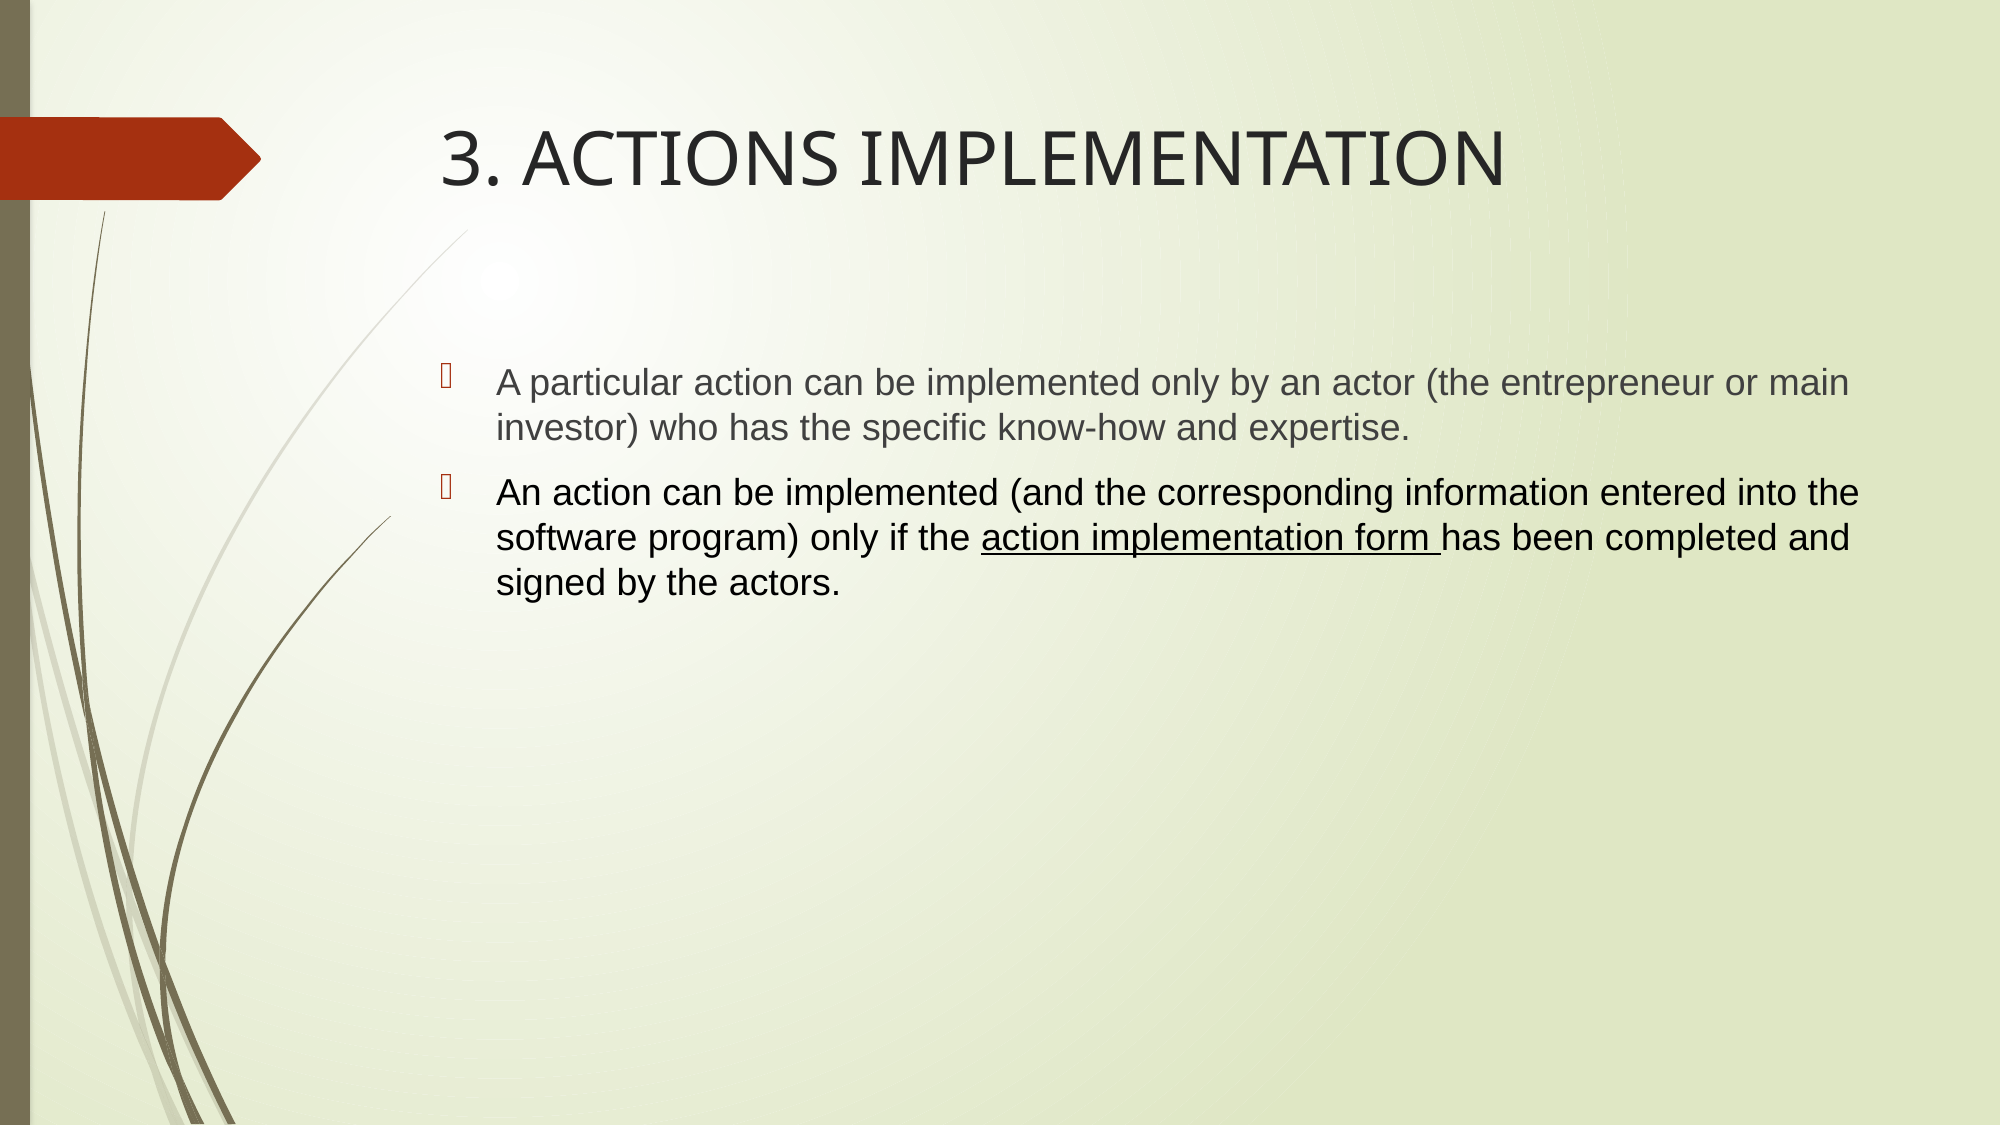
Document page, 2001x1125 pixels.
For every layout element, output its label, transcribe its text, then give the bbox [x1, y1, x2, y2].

title 3. ACTIONS IMPLEMENTATION [425, 102, 1888, 313]
list A particular action can be implemented only by an actor (the entrepreneur or main investor) who has the specific know-how and expertise. An action can be implemented (and the corresponding information entered into the software program) only if the action implementation form has been completed and signed by the actors. [424, 350, 1888, 970]
